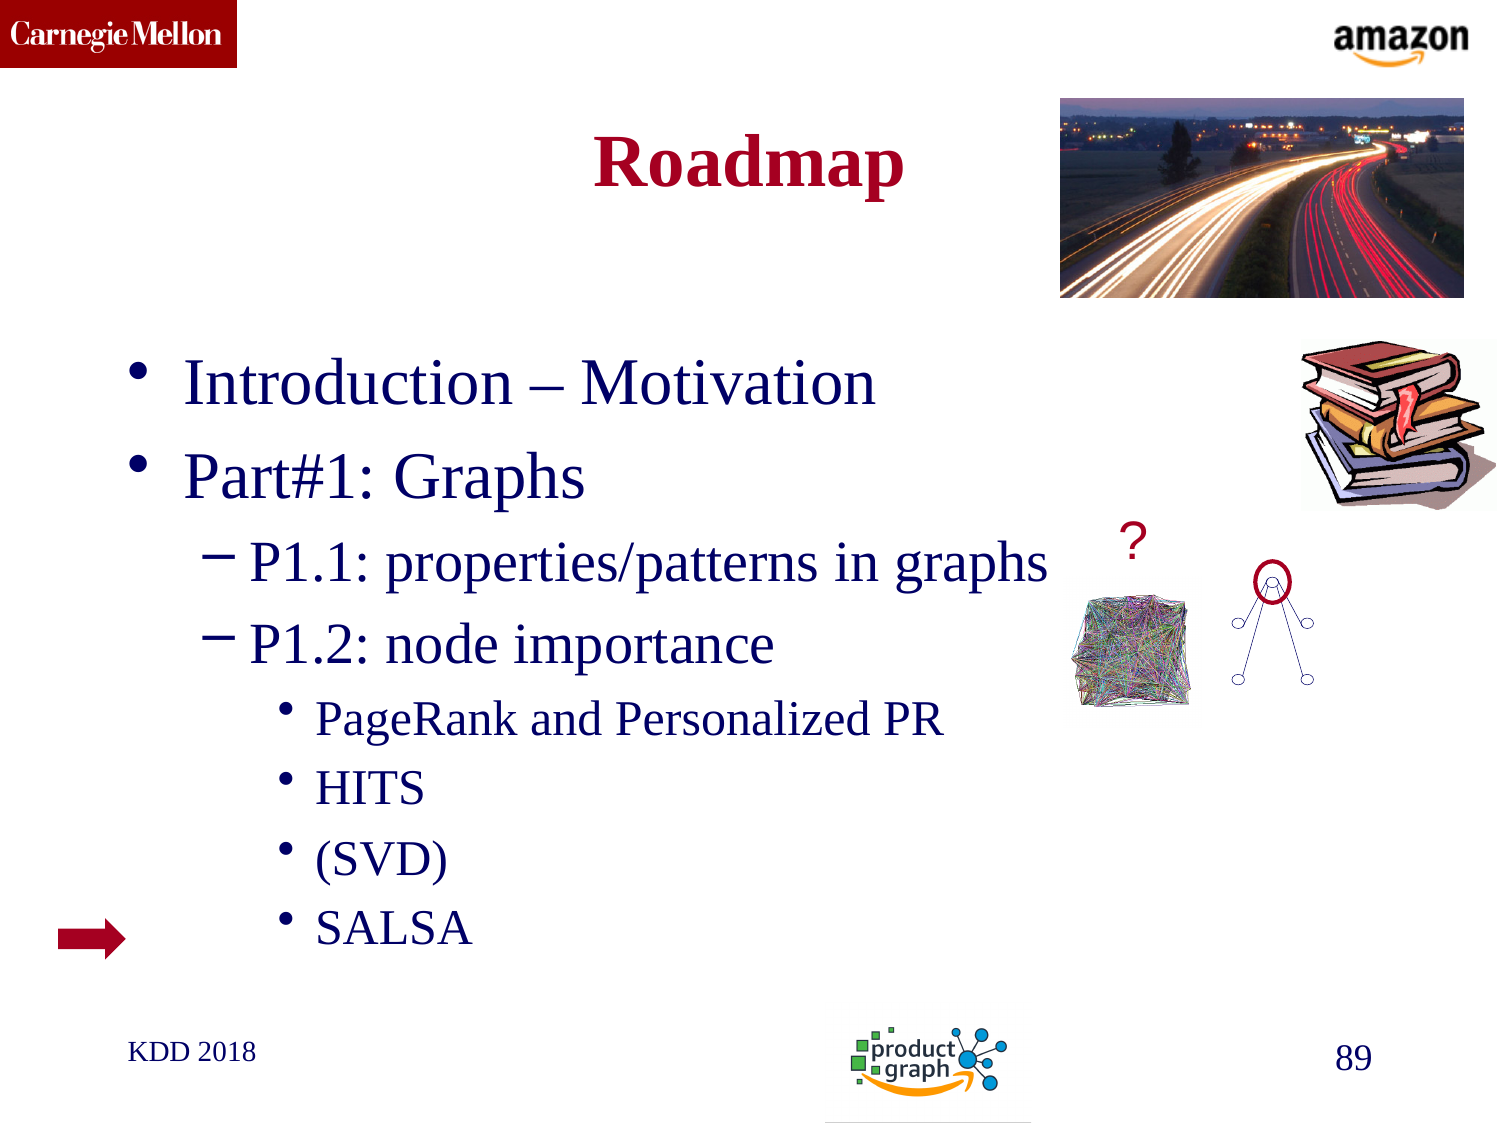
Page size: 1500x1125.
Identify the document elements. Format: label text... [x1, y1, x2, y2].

slide_number 89 [1074, 1024, 1388, 1101]
picture [1060, 98, 1464, 299]
picture [1300, 338, 1498, 511]
picture [1322, 4, 1484, 88]
list Introduction – Motivation Part#1: Graphs P1.1: properties/patterns in graphs P1.2: node importance PageRank and Personalized PR HITS (SVD) SALSA [112, 237, 1388, 1001]
slide_number KDD 2018 [112, 1024, 426, 1101]
text_box [1256, 561, 1289, 575]
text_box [1231, 576, 1314, 686]
picture [1063, 576, 1202, 729]
picture [0, 0, 237, 68]
title Roadmap [112, 99, 1058, 213]
text_box [58, 918, 126, 960]
text_box ? [1103, 497, 1164, 574]
